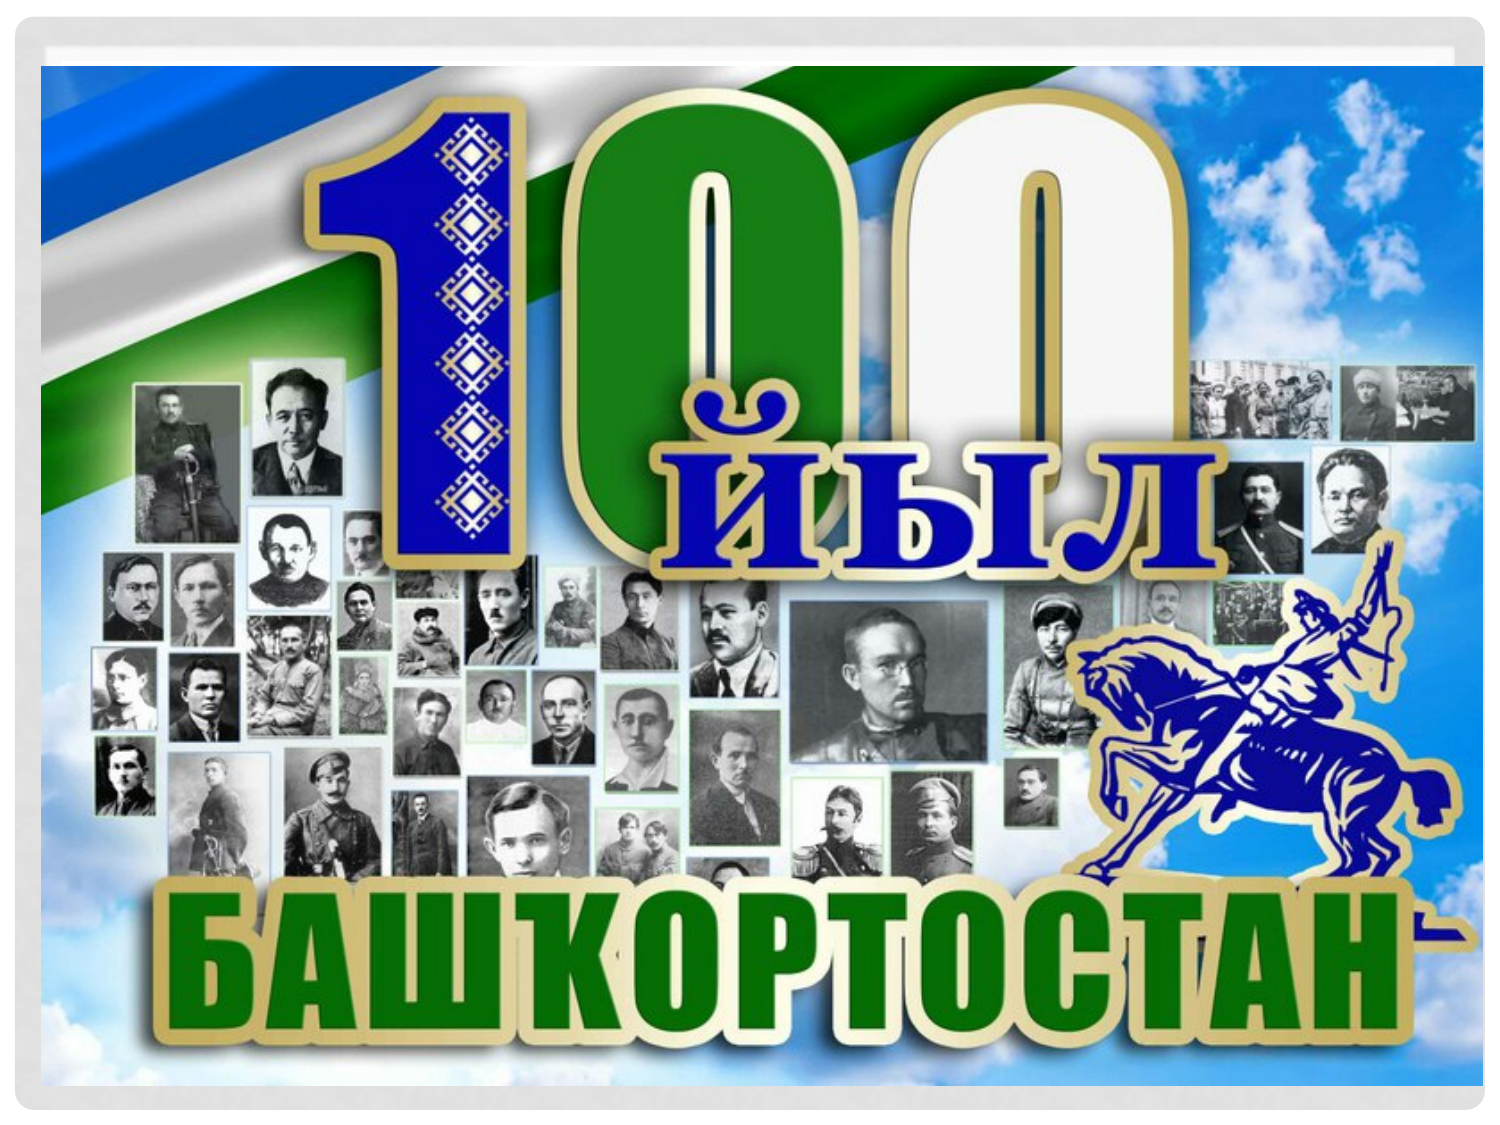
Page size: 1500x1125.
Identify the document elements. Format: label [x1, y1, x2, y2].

list [41, 66, 1483, 1087]
